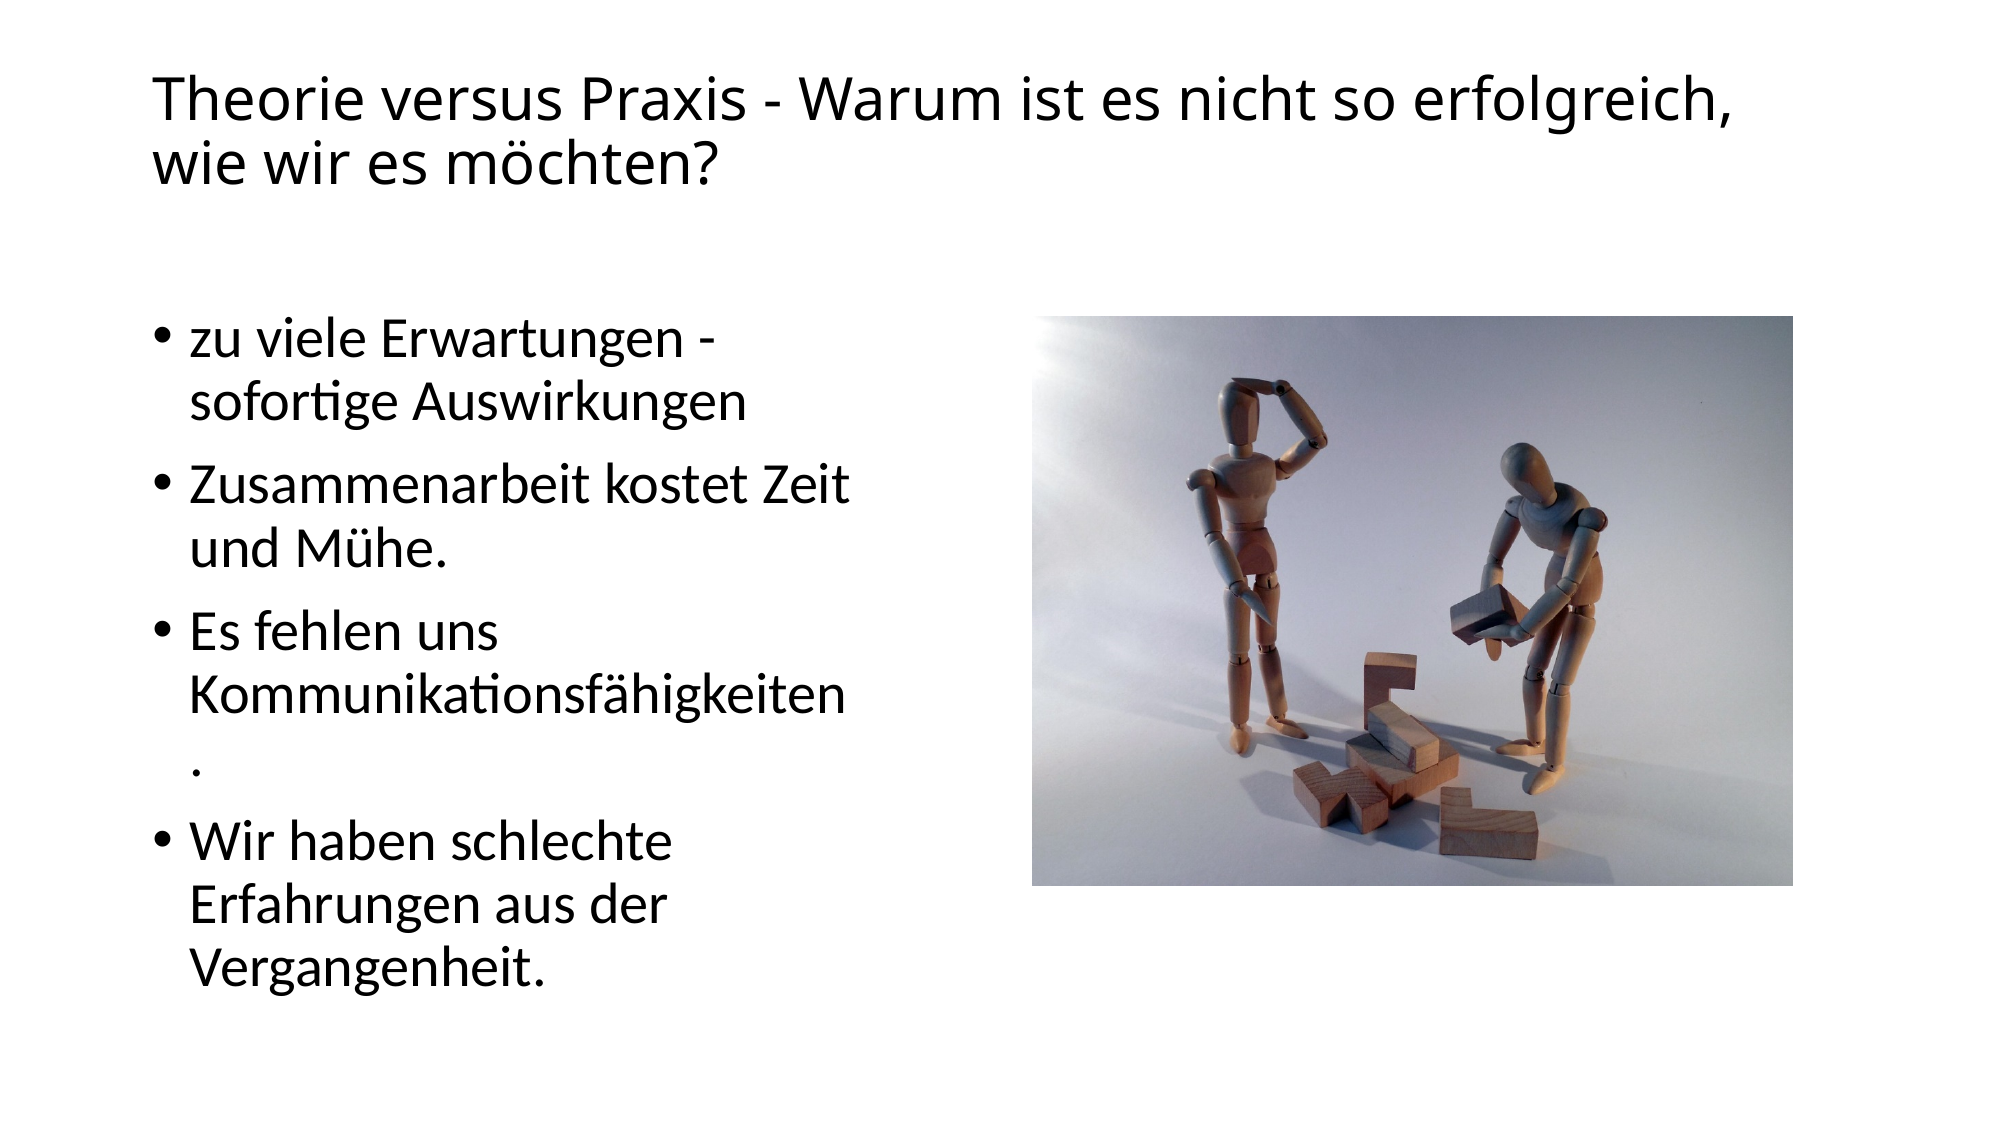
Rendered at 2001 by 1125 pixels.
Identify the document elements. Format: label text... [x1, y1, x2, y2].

picture [1032, 316, 1793, 886]
title Theorie versus Praxis - Warum ist es nicht so erfolgreich, wie wir es möchten? [137, 59, 1863, 278]
list zu viele Erwartungen - sofortige Auswirkungen Zusammenarbeit kostet Zeit und Mühe. Es fehlen uns Kommunikationsfähigkeiten. Wir haben schlechte Erfahrungen aus der Vergangenheit. [137, 299, 877, 1014]
